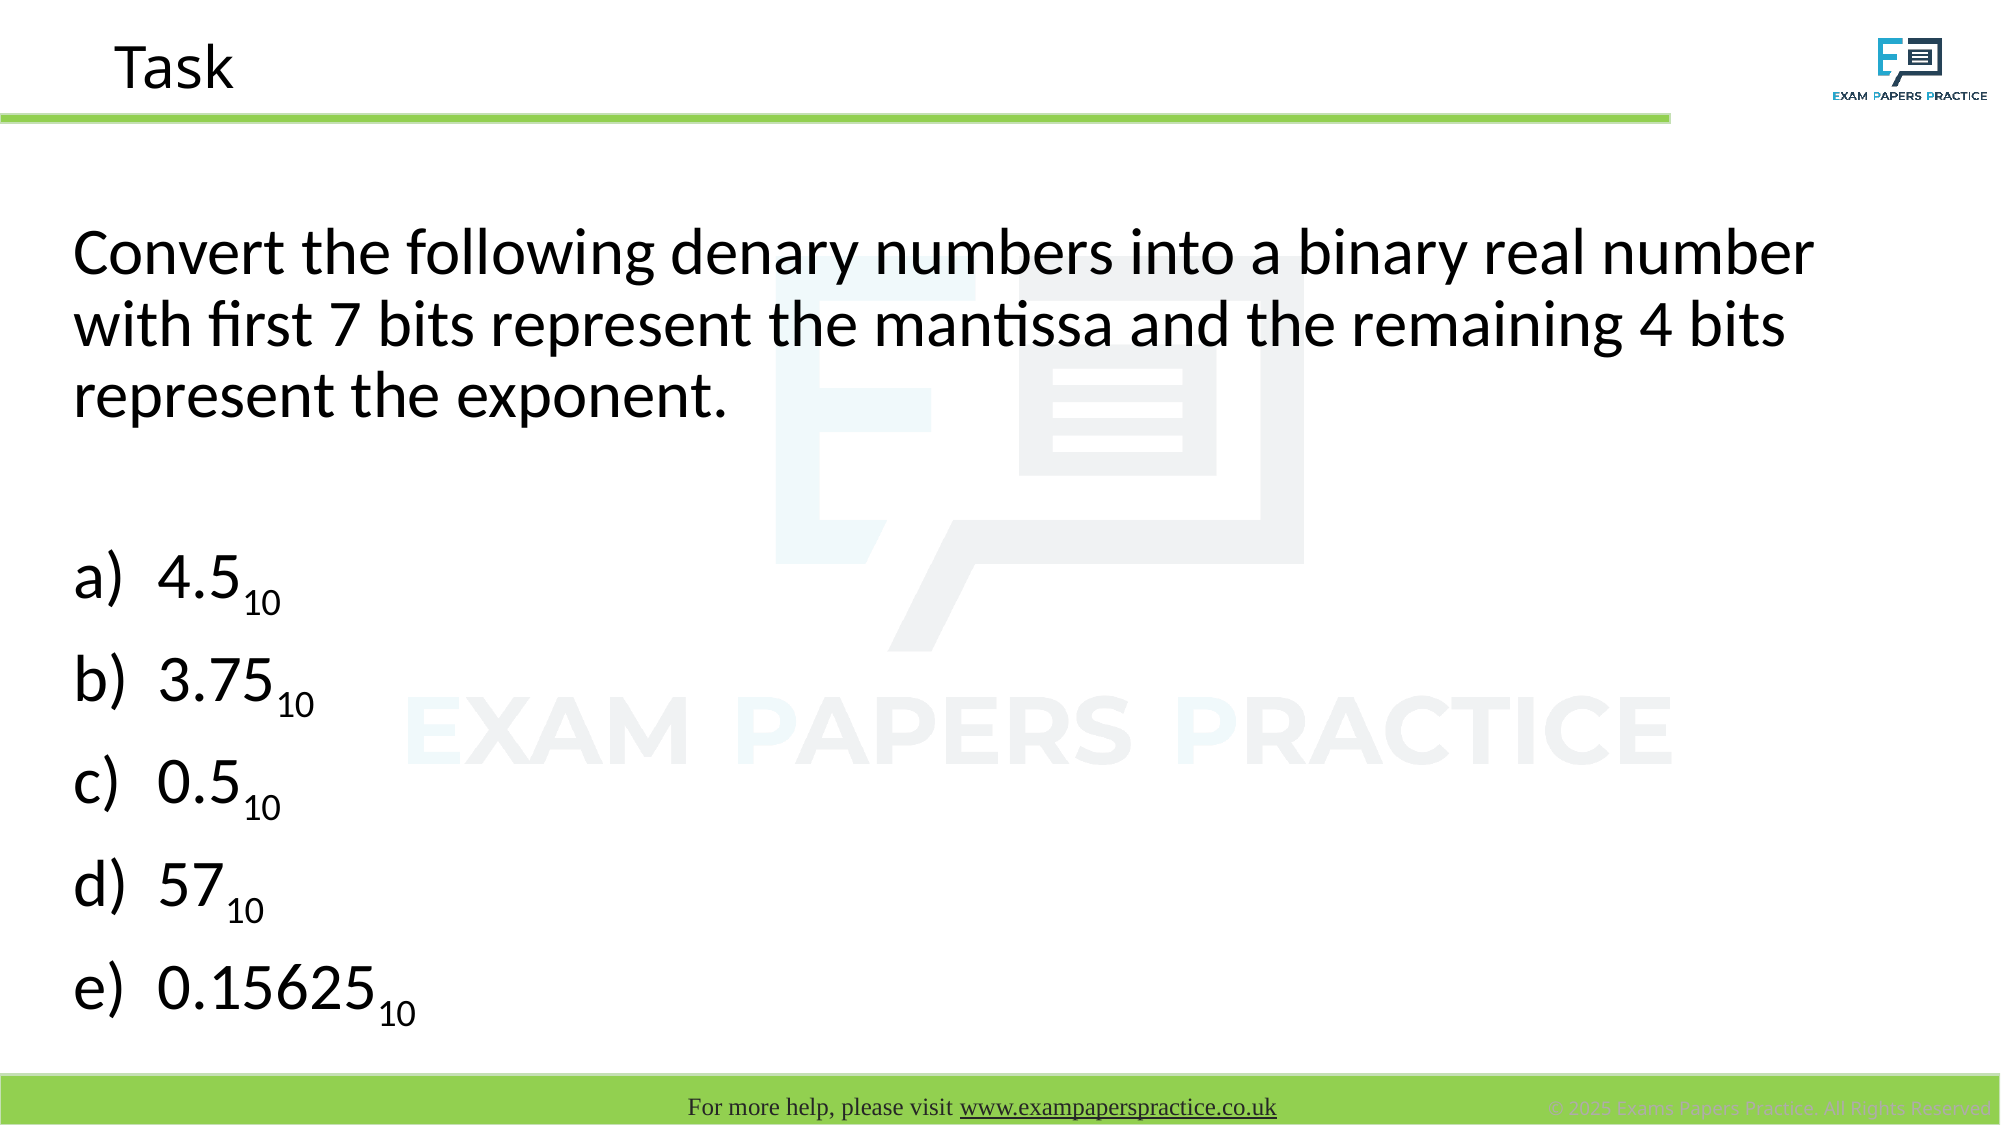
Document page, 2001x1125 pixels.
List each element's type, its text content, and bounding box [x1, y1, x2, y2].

title Task [99, 23, 1825, 117]
list Convert the following denary numbers into a binary real number with first 7 bits represent the mantissa and the remaining 4 bits represent the exponent. 4.510 3.7510 0.510 5710 0.1562510 [58, 209, 1867, 980]
